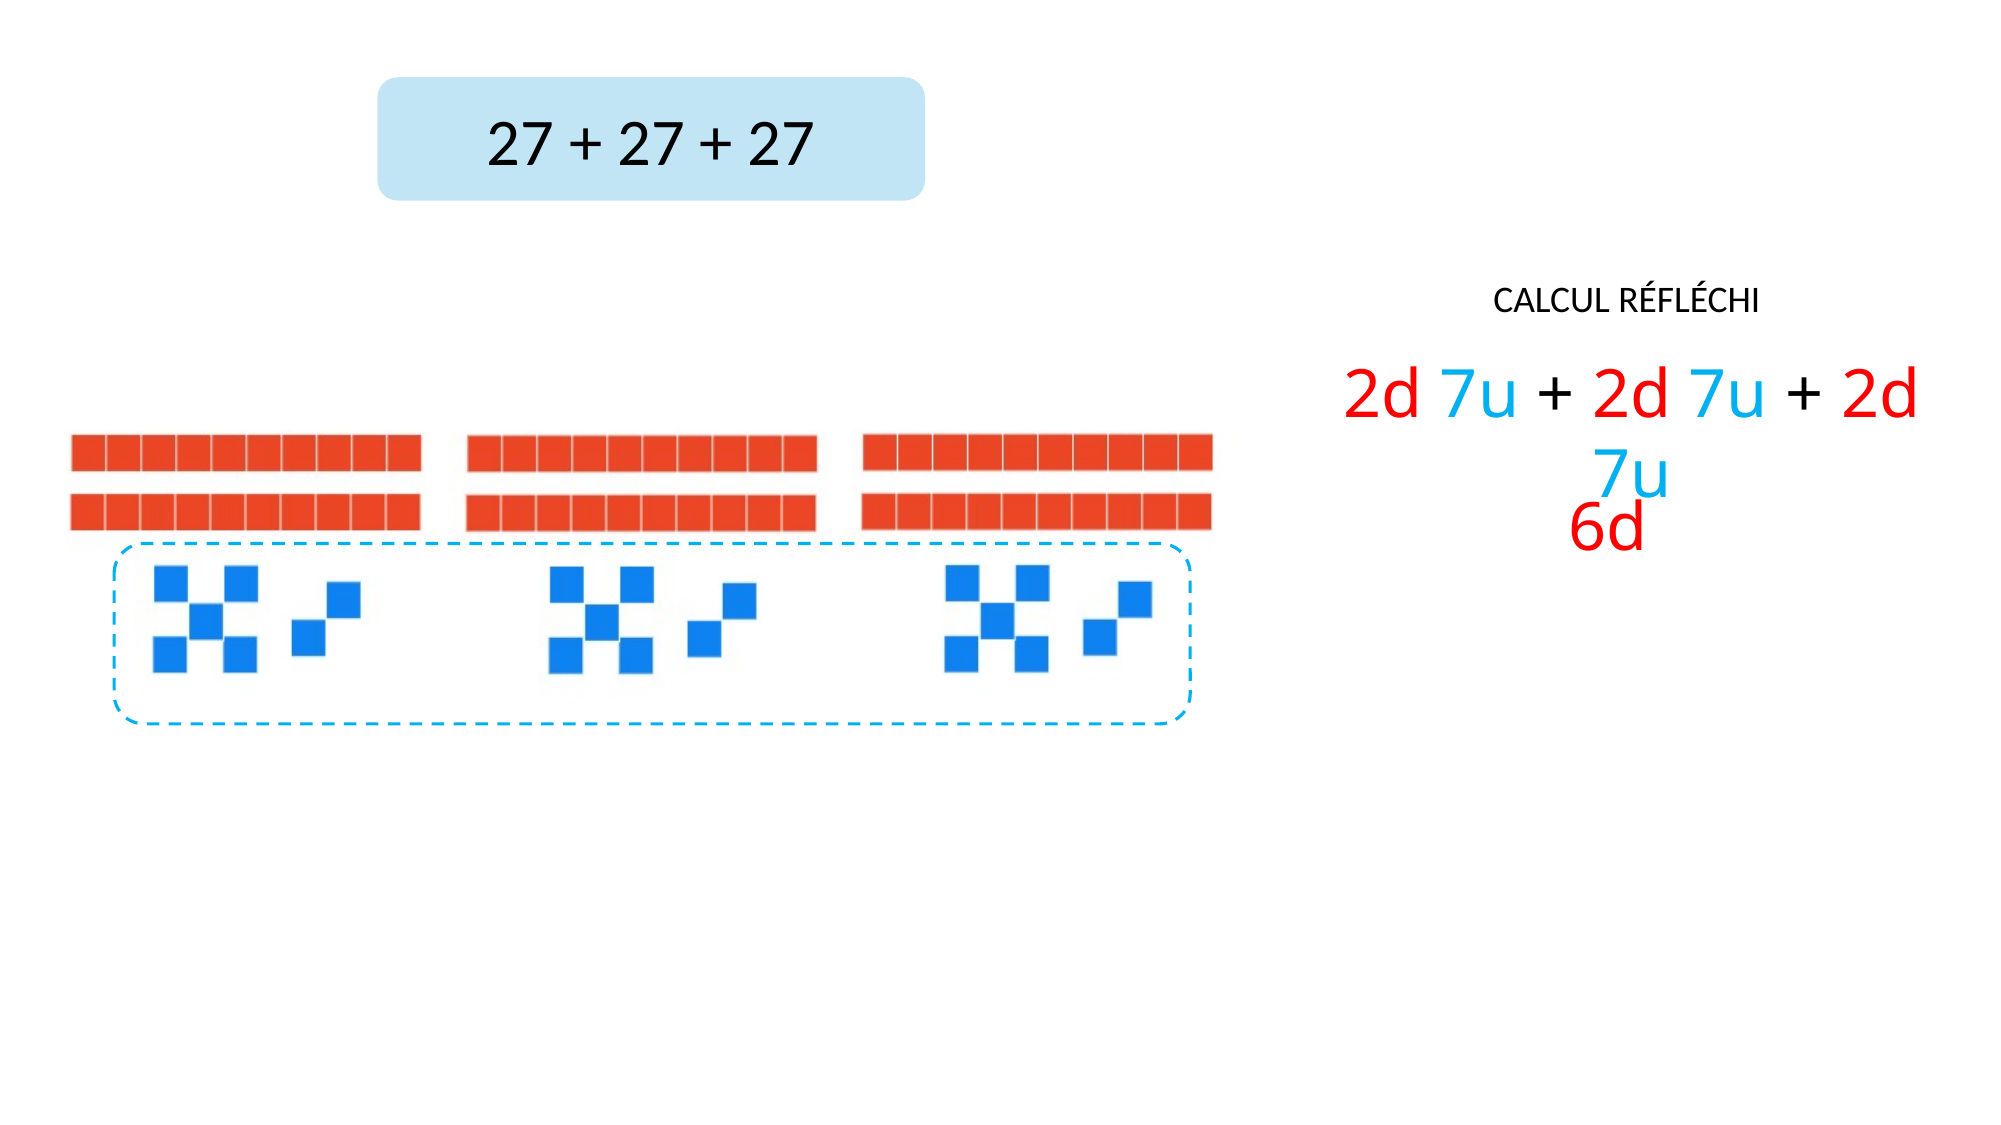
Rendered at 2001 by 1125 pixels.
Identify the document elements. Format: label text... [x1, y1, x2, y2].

picture [0, 358, 1283, 751]
text_box CALCUL RÉFLÉCHI [1478, 268, 1786, 328]
text_box 27 + 27 + 27 [375, 75, 927, 203]
text_box 6d [1306, 476, 1909, 572]
text_box 2d 7u + 2d 7u + 2d 7u [1297, 343, 1967, 518]
